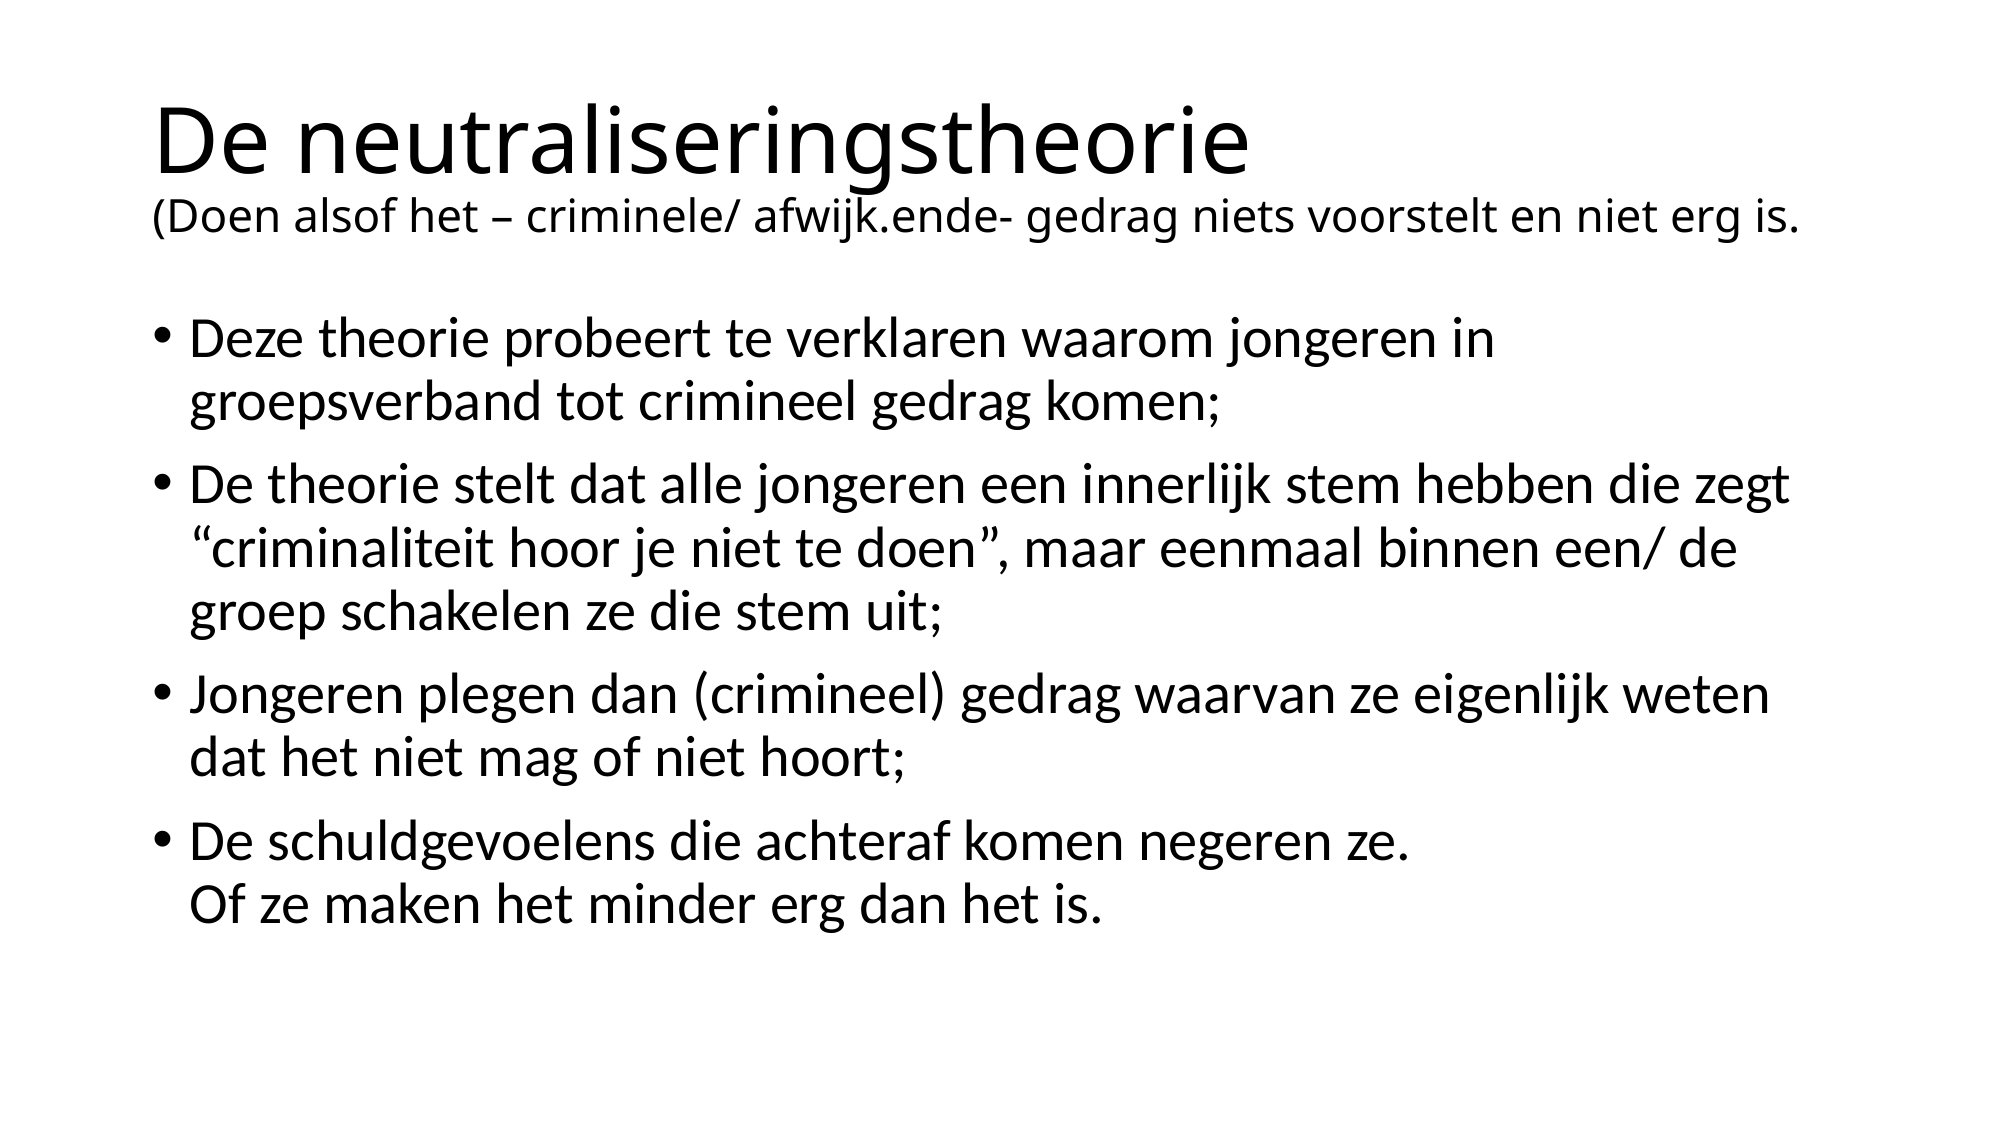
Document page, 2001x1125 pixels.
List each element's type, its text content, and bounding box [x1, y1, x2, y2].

title De neutraliseringstheorie (Doen alsof het – criminele/ afwijk.ende- gedrag niets voorstelt en niet erg is. [137, 59, 1863, 278]
list Deze theorie probeert te verklaren waarom jongeren in groepsverband tot crimineel gedrag komen; De theorie stelt dat alle jongeren een innerlijk stem hebben die zegt “criminaliteit hoor je niet te doen”, maar eenmaal binnen een/ de groep schakelen ze die stem uit; Jongeren plegen dan (crimineel) gedrag waarvan ze eigenlijk weten dat het niet mag of niet hoort; De schuldgevoelens die achteraf komen negeren ze. Of ze maken het minder erg dan het is. [137, 299, 1863, 1014]
